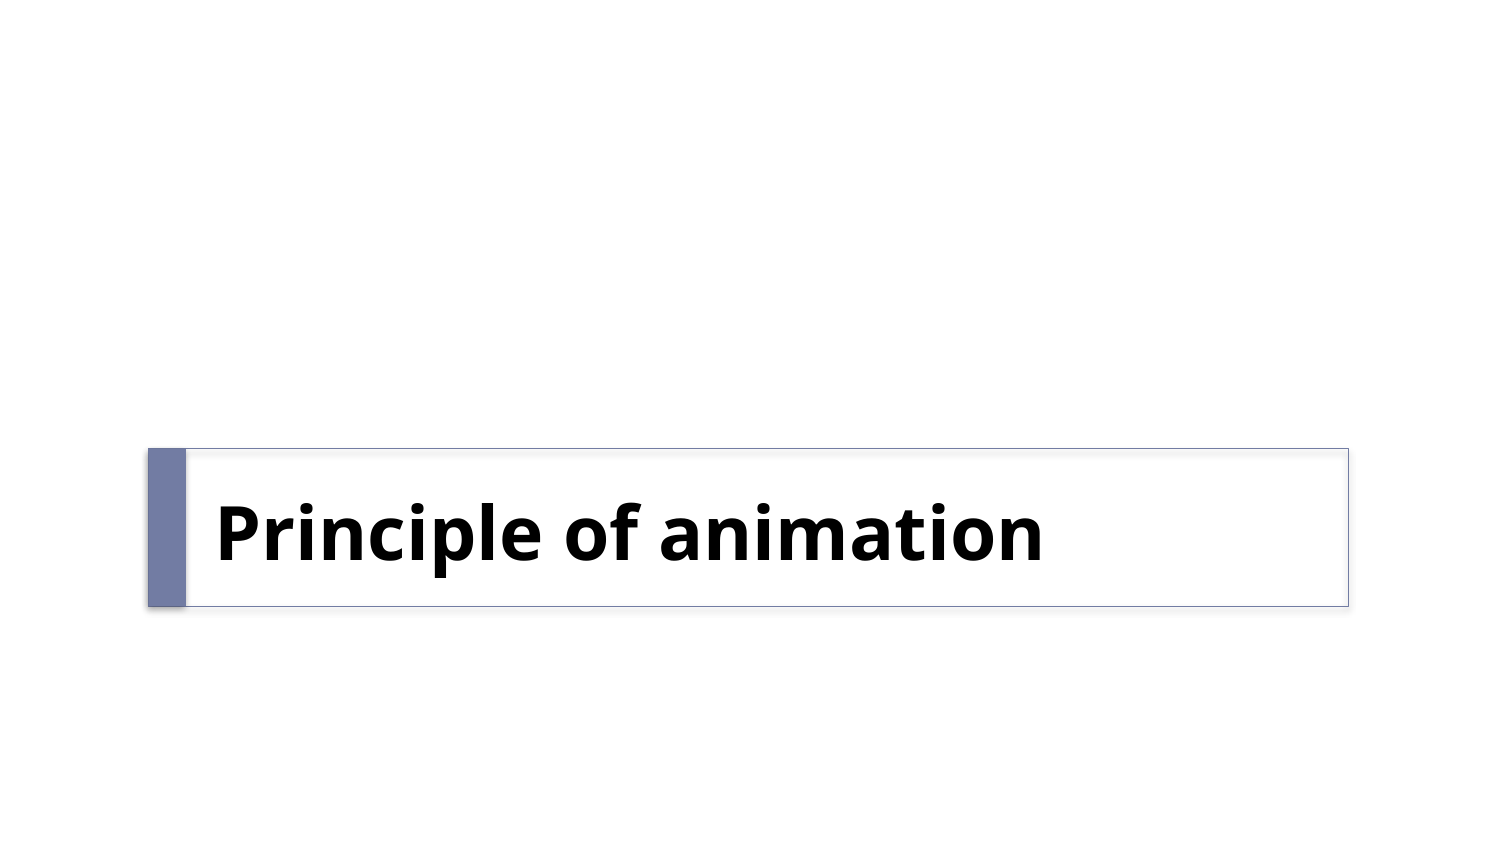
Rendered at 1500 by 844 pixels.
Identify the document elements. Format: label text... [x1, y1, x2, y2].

title Principle of animation [200, 478, 1320, 600]
